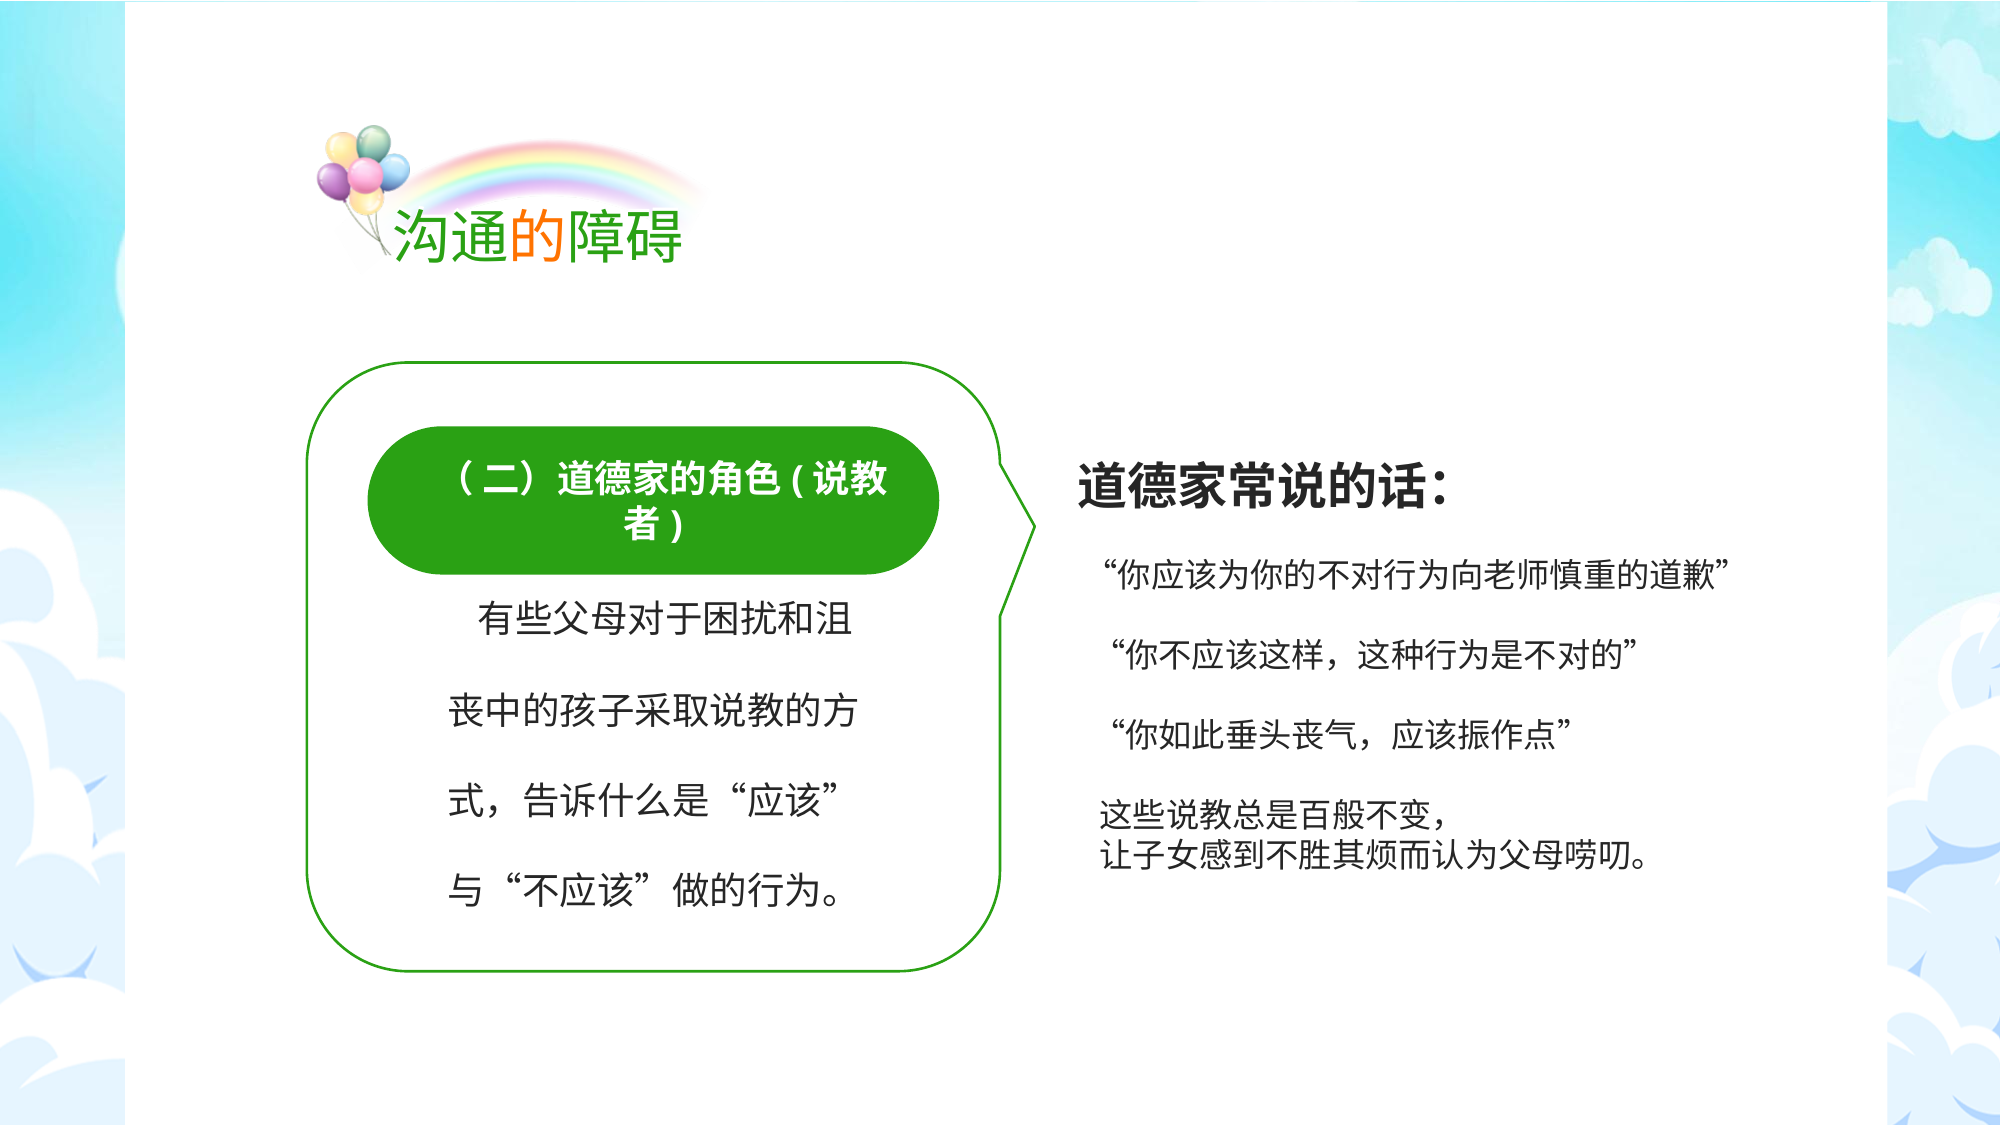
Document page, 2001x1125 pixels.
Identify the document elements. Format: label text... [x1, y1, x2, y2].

text_box （ 二）道德家的角色(说教者) [367, 426, 940, 572]
text_box 有些父母对于困扰和沮丧中的孩子采取说教的方式，告诉什么是“应该”与“不应该”做的行为。 [422, 514, 885, 920]
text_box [266, 106, 785, 283]
text_box [305, 361, 1036, 973]
text_box 道德家常说的话： “你应该为你的不对行为向老师慎重的道歉” “你不应该这样，这种行为是不对的” “你如此垂头丧气，应该振作点” 这些说教总是百般不变， 让子女感到不胜其烦而认为父母唠叨。 [1062, 447, 1850, 882]
picture [0, 0, 2000, 1125]
